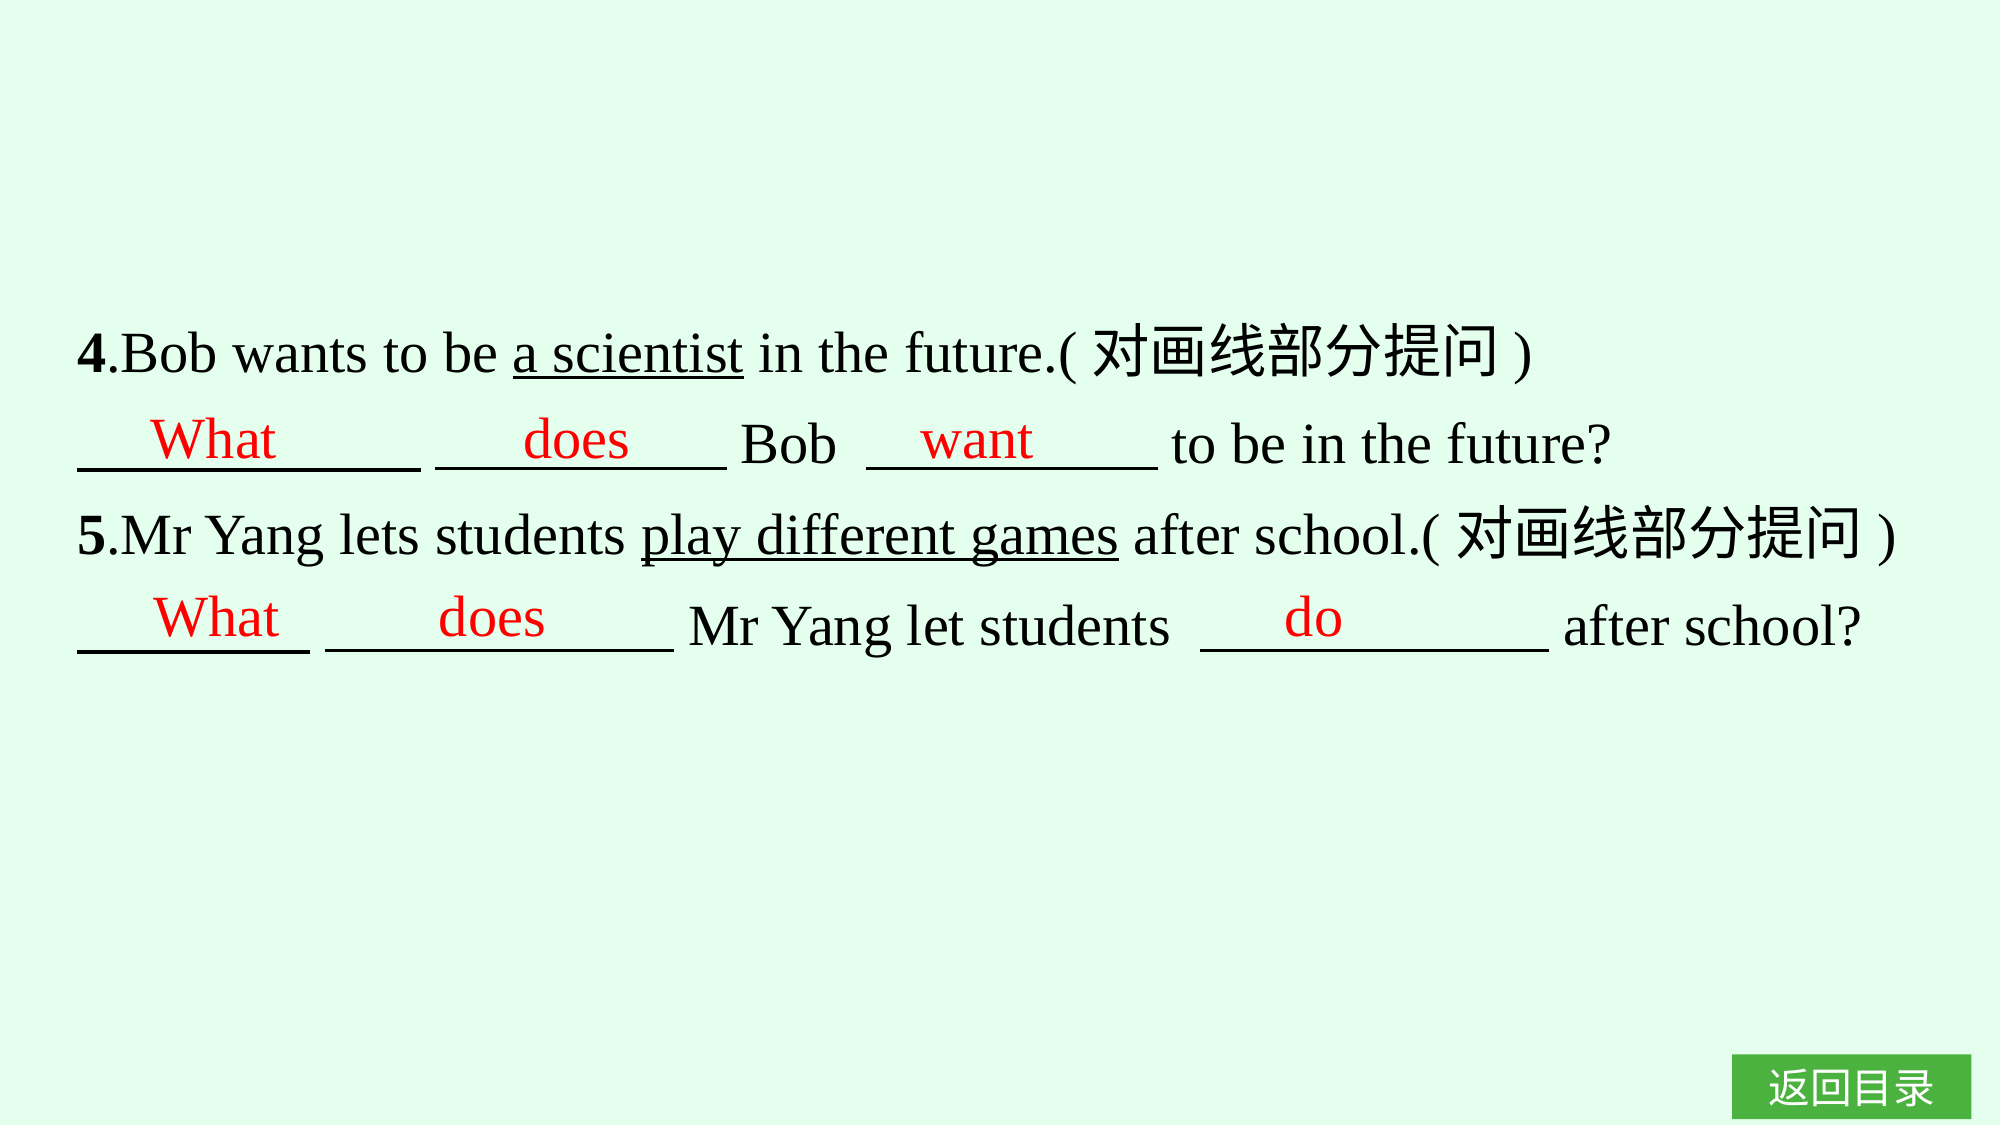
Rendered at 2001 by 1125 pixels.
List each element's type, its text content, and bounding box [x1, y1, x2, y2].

text_box What does want [136, 378, 1049, 477]
text_box What does do [138, 556, 1359, 656]
text_box 4.Bob wants to be a scientist in the future.(对画线部分提问) Bob to be in the future? 5.Mr Yang lets students play different games after school.(对画线部分提问) Mr Yang let students after school? [62, 285, 1938, 665]
